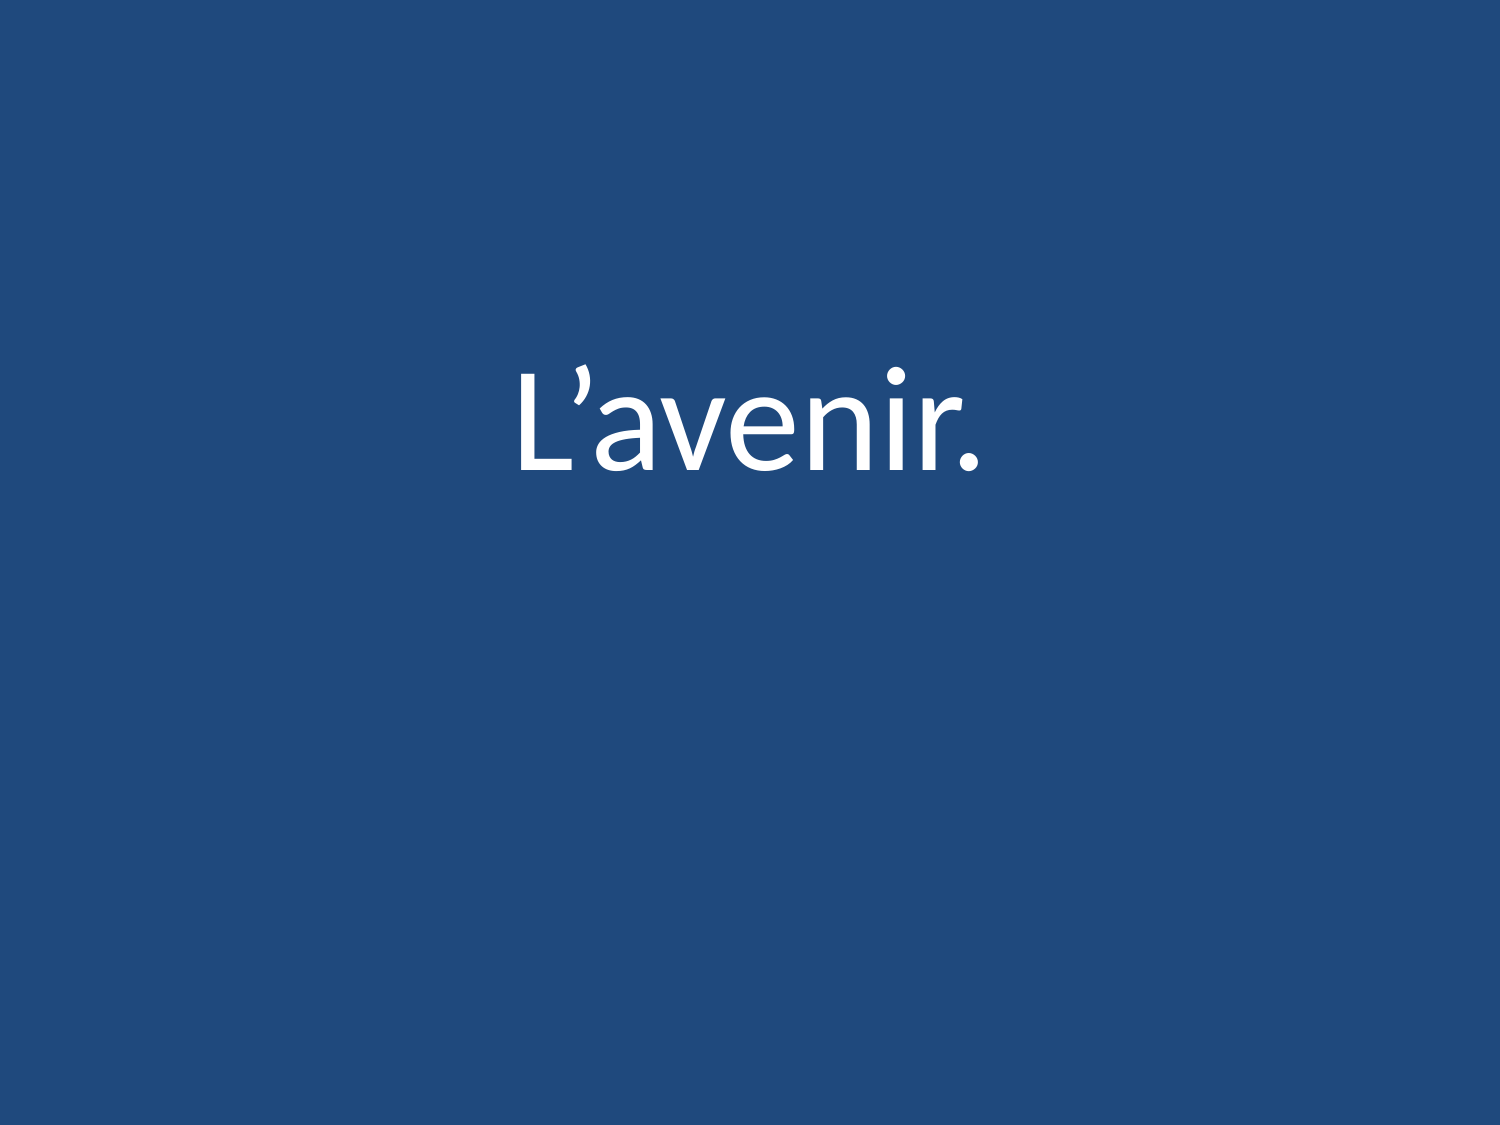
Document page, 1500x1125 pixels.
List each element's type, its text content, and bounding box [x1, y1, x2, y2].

title L’avenir. [112, 210, 1388, 610]
